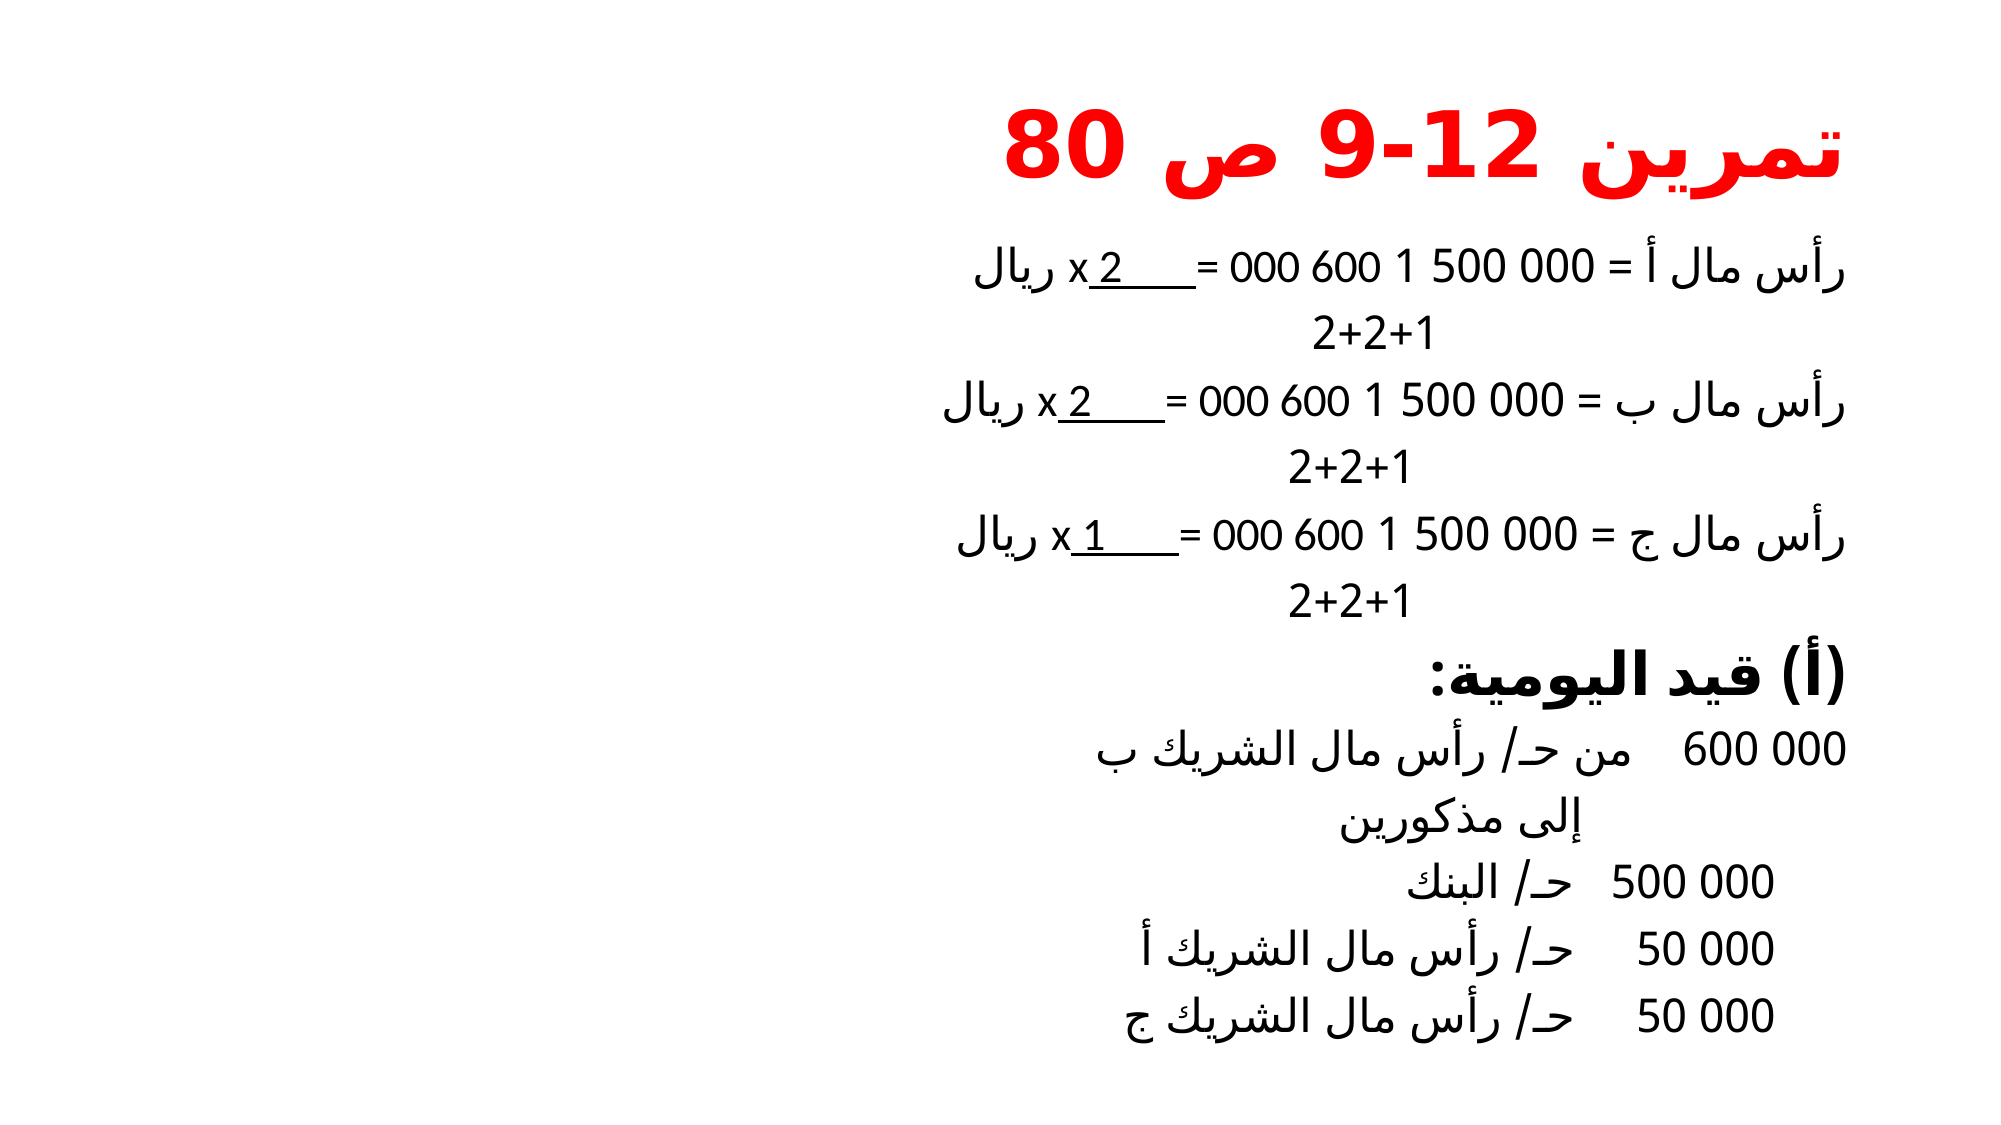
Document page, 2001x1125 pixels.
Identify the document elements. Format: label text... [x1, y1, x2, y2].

list رأس مال أ = 000 500 1 x 2 = 000 600 ريال 2+2+1 رأس مال ب = 000 500 1 x 2 = 000 600 ريال 2+2+1 رأس مال ج = 000 500 1 x 1 = 000 600 ريال 2+2+1 (أ) قيد اليومية: 000 600 من حـ/ رأس مال الشريك ب إلى مذكورين 000 500 حـ/ البنك 000 50 حـ/ رأس مال الشريك أ 000 50 حـ/ رأس مال الشريك ج [137, 235, 1863, 1055]
title تمرين 12-9 ص 80 [137, 59, 1863, 235]
